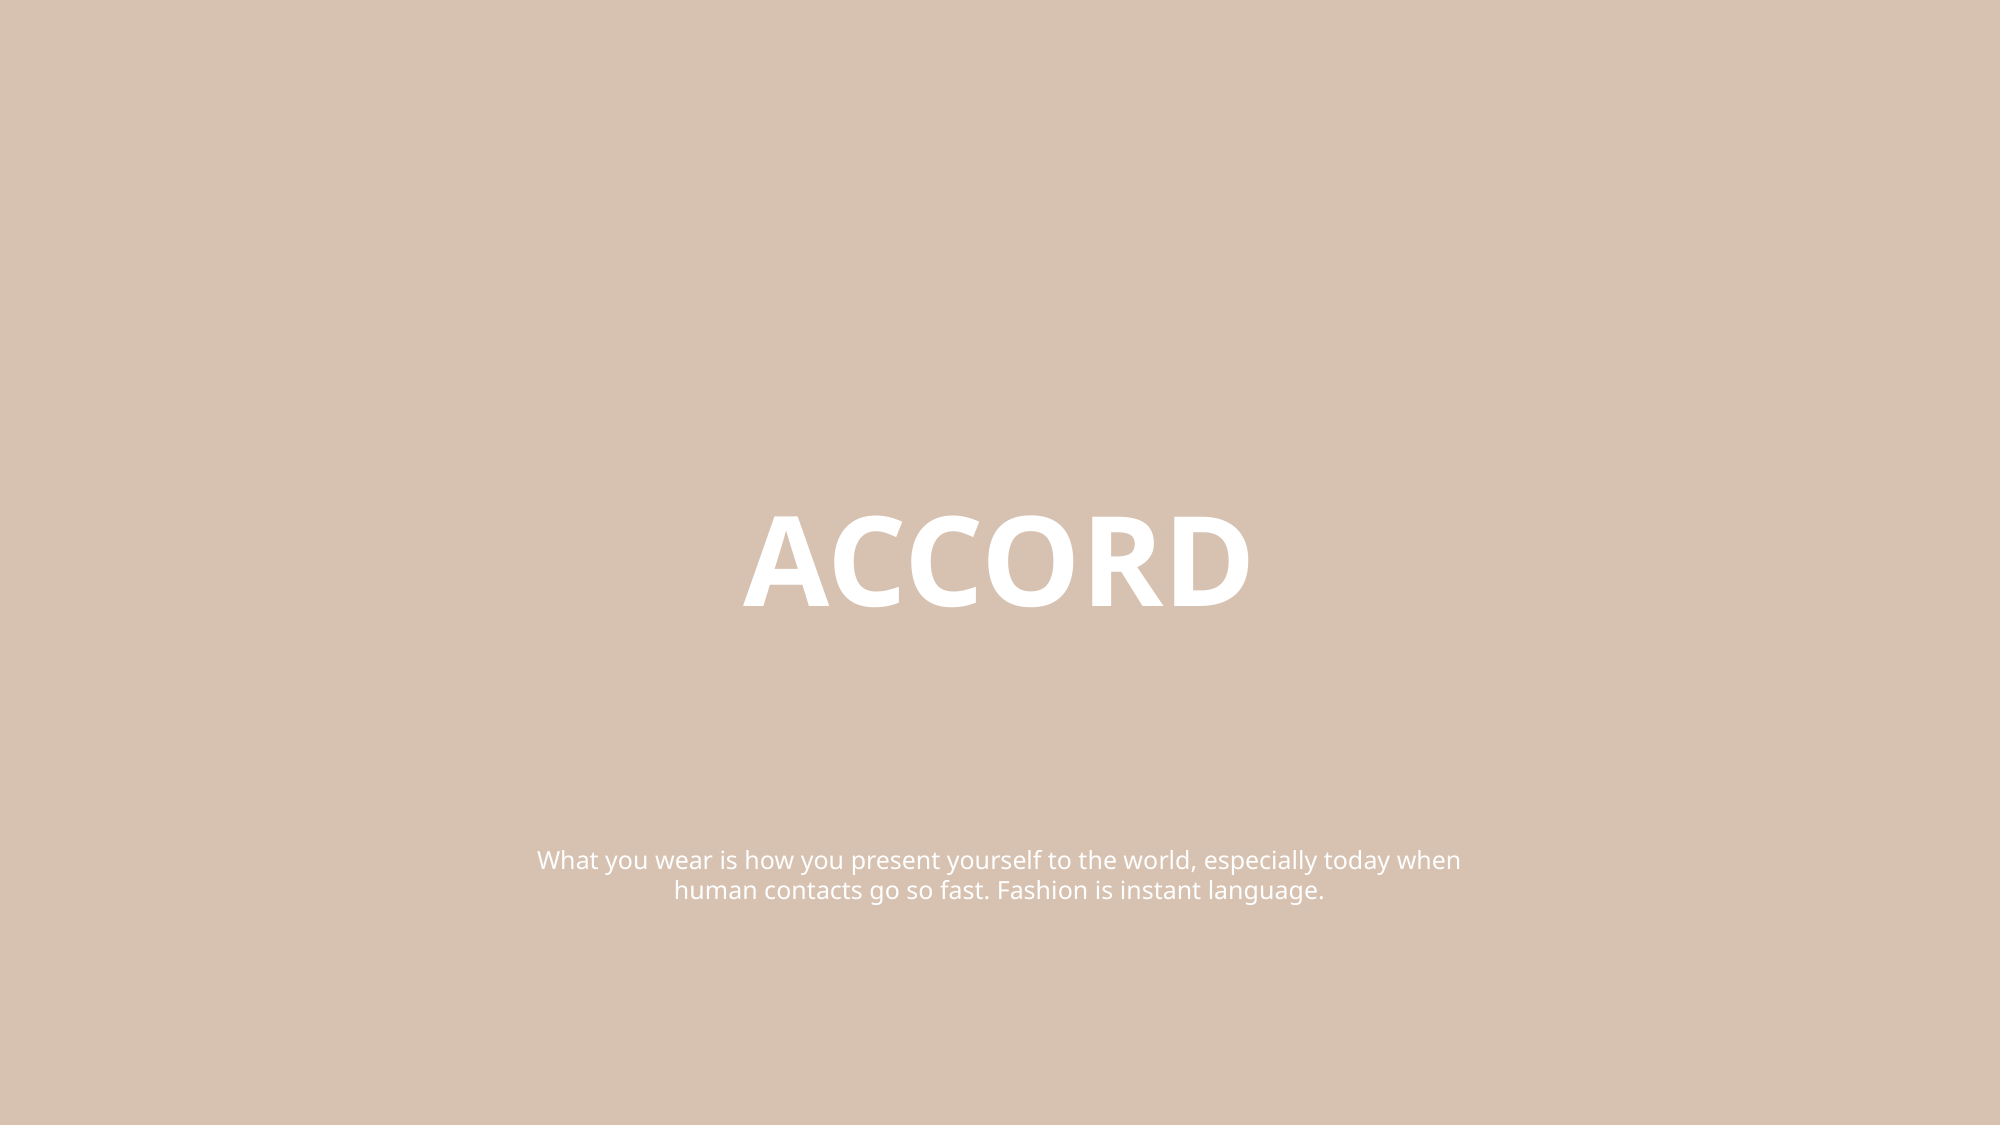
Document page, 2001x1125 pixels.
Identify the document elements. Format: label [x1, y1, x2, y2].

picture [165, 135, 1835, 990]
